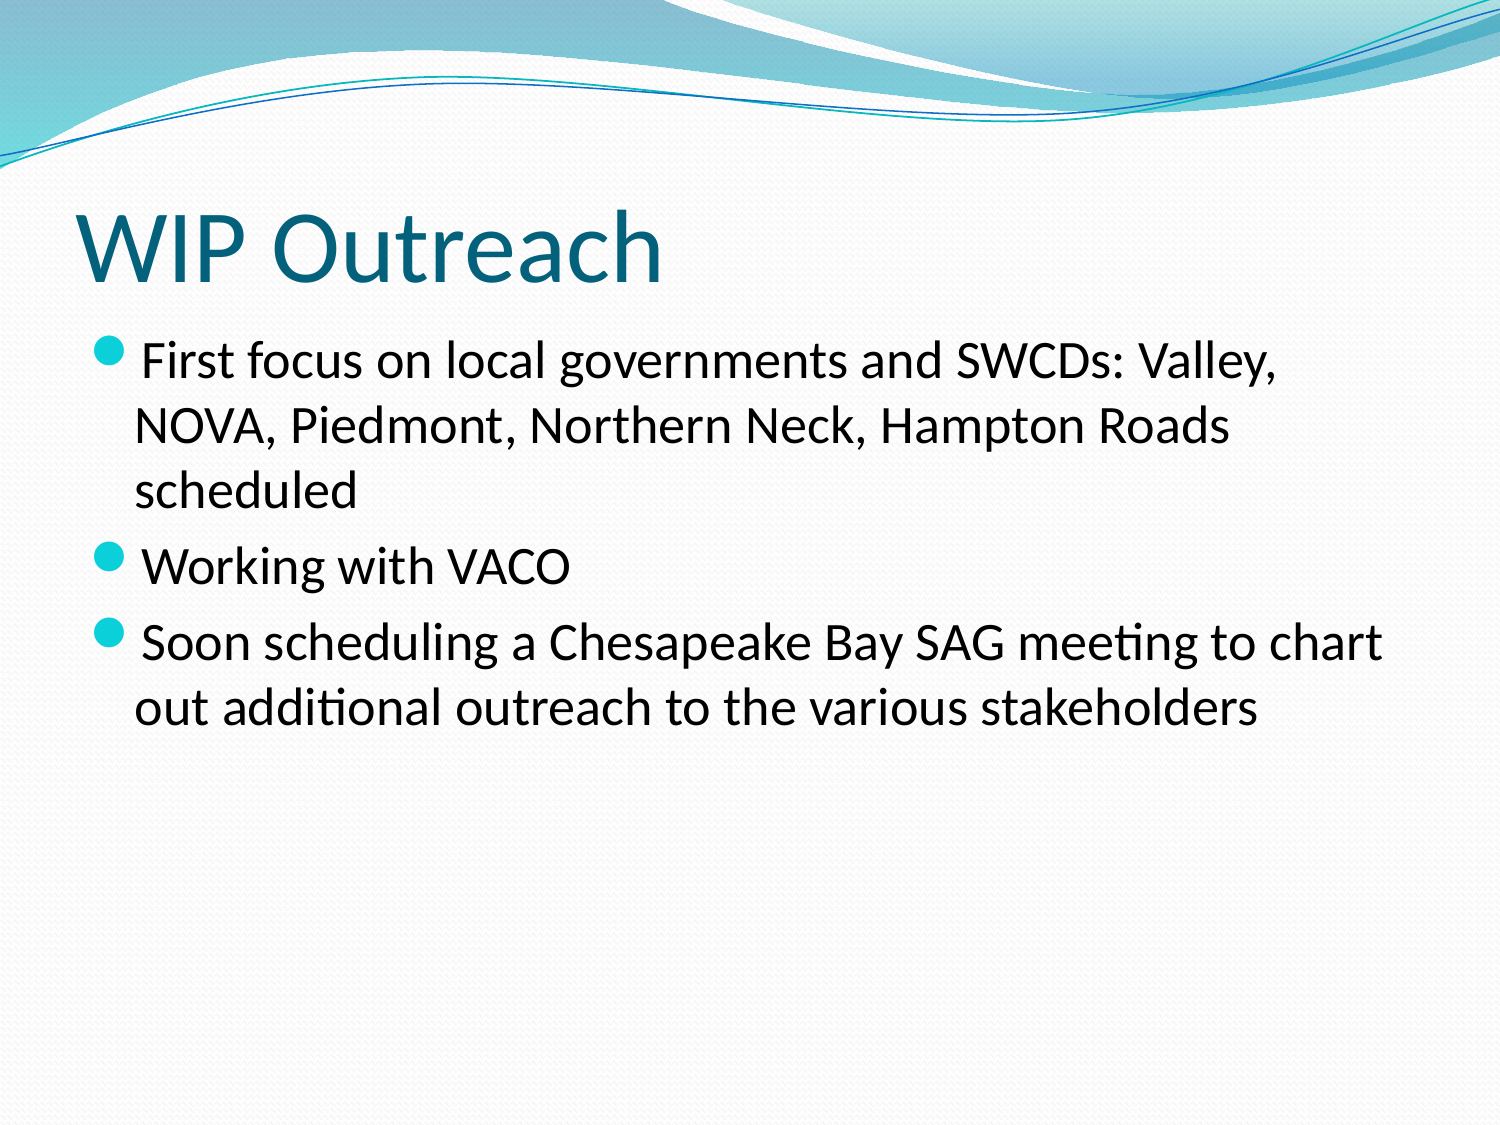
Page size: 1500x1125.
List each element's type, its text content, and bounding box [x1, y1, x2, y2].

list First focus on local governments and SWCDs: Valley, NOVA, Piedmont, Northern Neck, Hampton Roads scheduled Working with VACO Soon scheduling a Chesapeake Bay SAG meeting to chart out additional outreach to the various stakeholders [75, 317, 1425, 1038]
title WIP Outreach [75, 115, 1425, 303]
